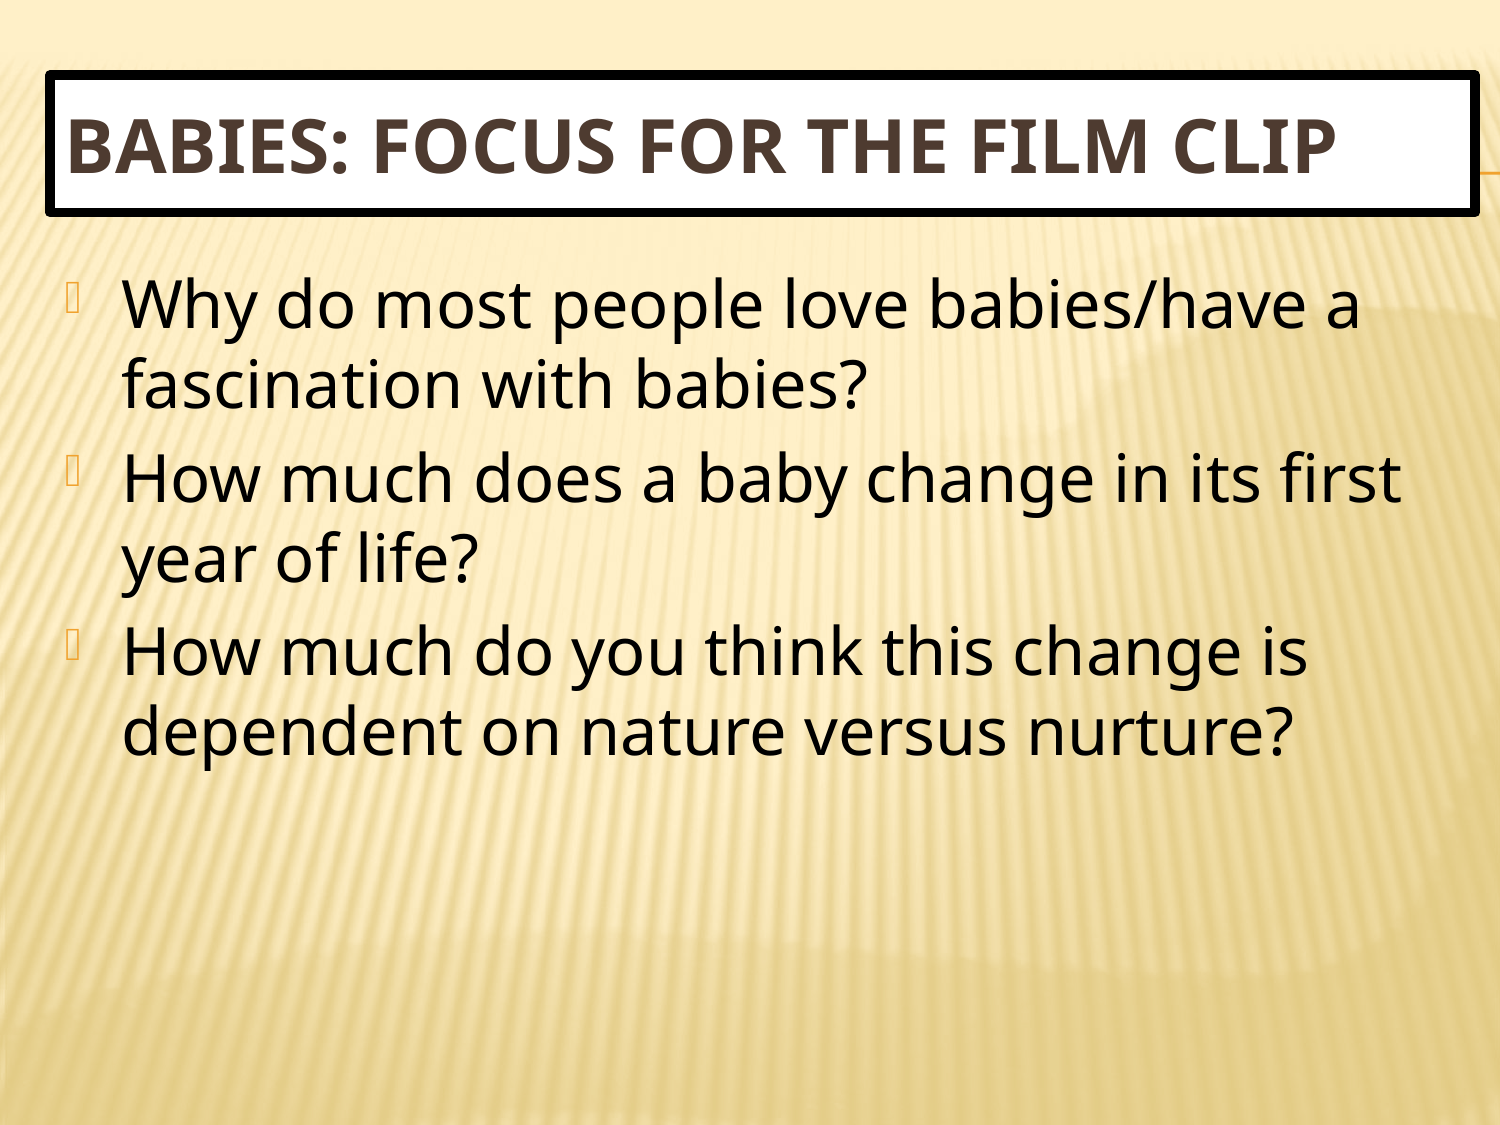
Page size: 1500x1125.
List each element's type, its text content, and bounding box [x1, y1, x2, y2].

title Babies: Focus for the film clip [50, 75, 1475, 213]
list Why do most people love babies/have a fascination with babies? How much does a baby change in its first year of life? How much do you think this change is dependent on nature versus nurture? [50, 254, 1475, 998]
